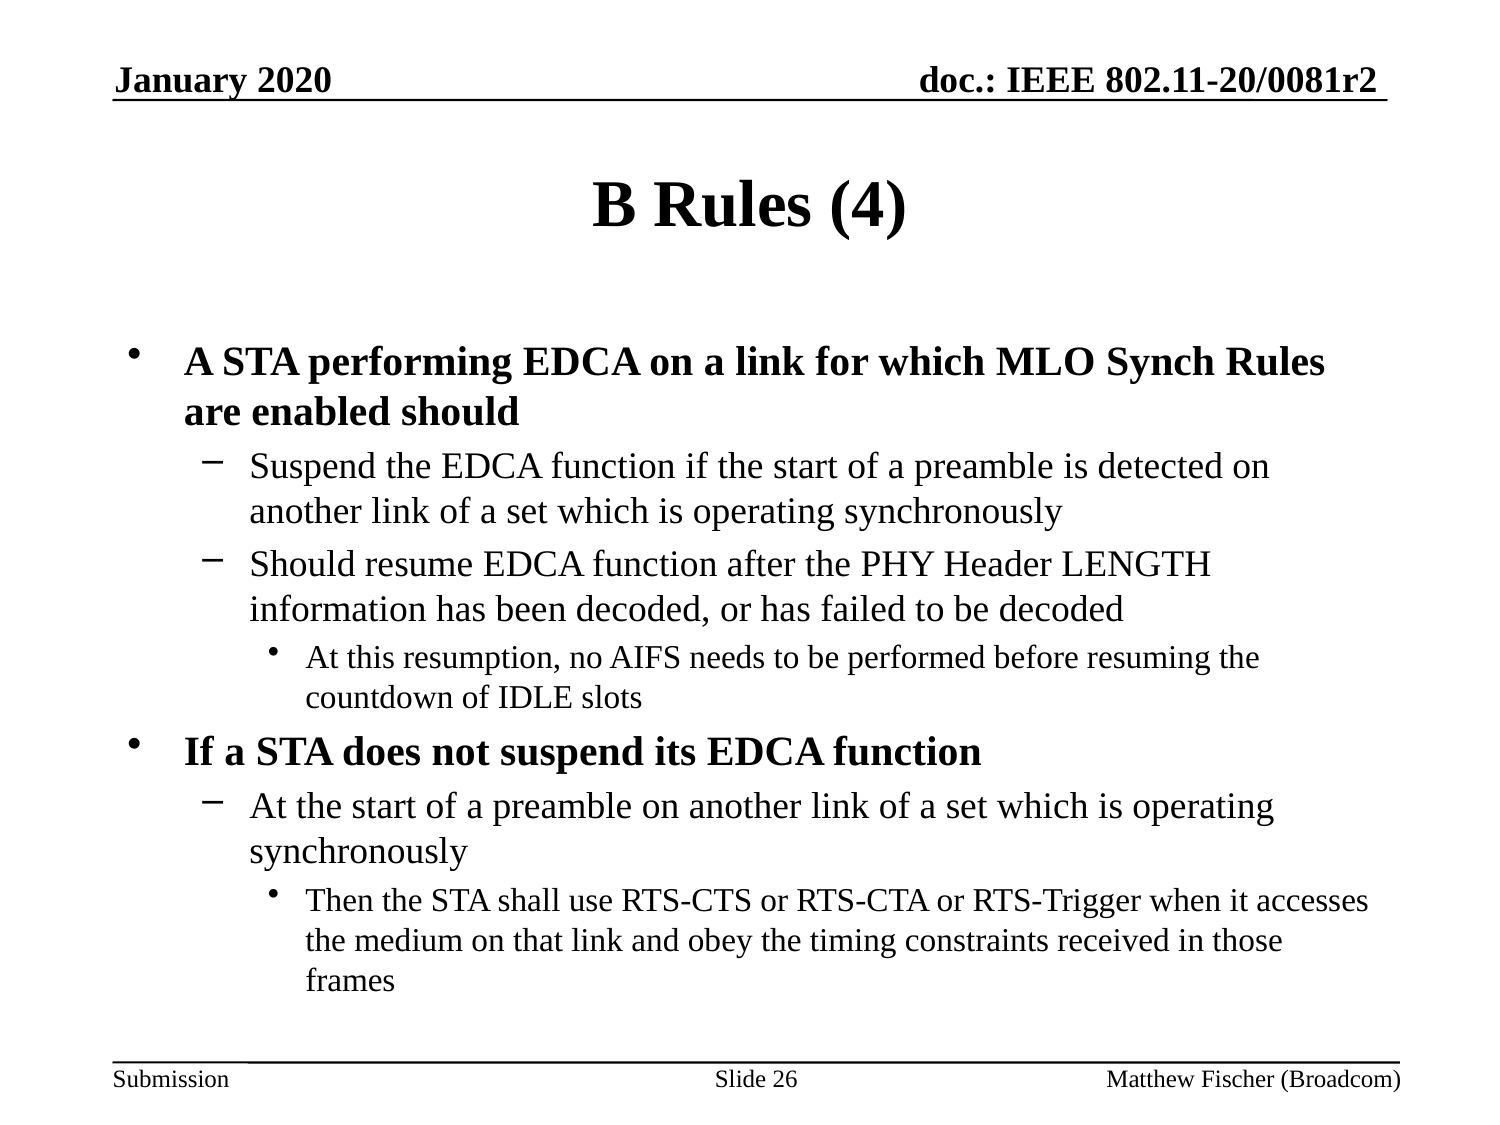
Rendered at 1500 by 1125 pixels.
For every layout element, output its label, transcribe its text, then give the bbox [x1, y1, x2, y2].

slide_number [114, 54, 335, 101]
slide_number Slide 26 [712, 1061, 800, 1093]
title B Rules (4) [112, 112, 1388, 288]
footer Matthew Fischer (Broadcom) [1102, 1061, 1402, 1093]
list A STA performing EDCA on a link for which MLO Synch Rules are enabled should Suspend the EDCA function if the start of a preamble is detected on another link of a set which is operating synchronously Should resume EDCA function after the PHY Header LENGTH information has been decoded, or has failed to be decoded At this resumption, no AIFS needs to be performed before resuming the countdown of IDLE slots If a STA does not suspend its EDCA function At the start of a preamble on another link of a set which is operating synchronously Then the STA shall use RTS-CTS or RTS-CTA or RTS-Trigger when it accesses the medium on that link and obey the timing constraints received in those frames [112, 326, 1388, 1002]
